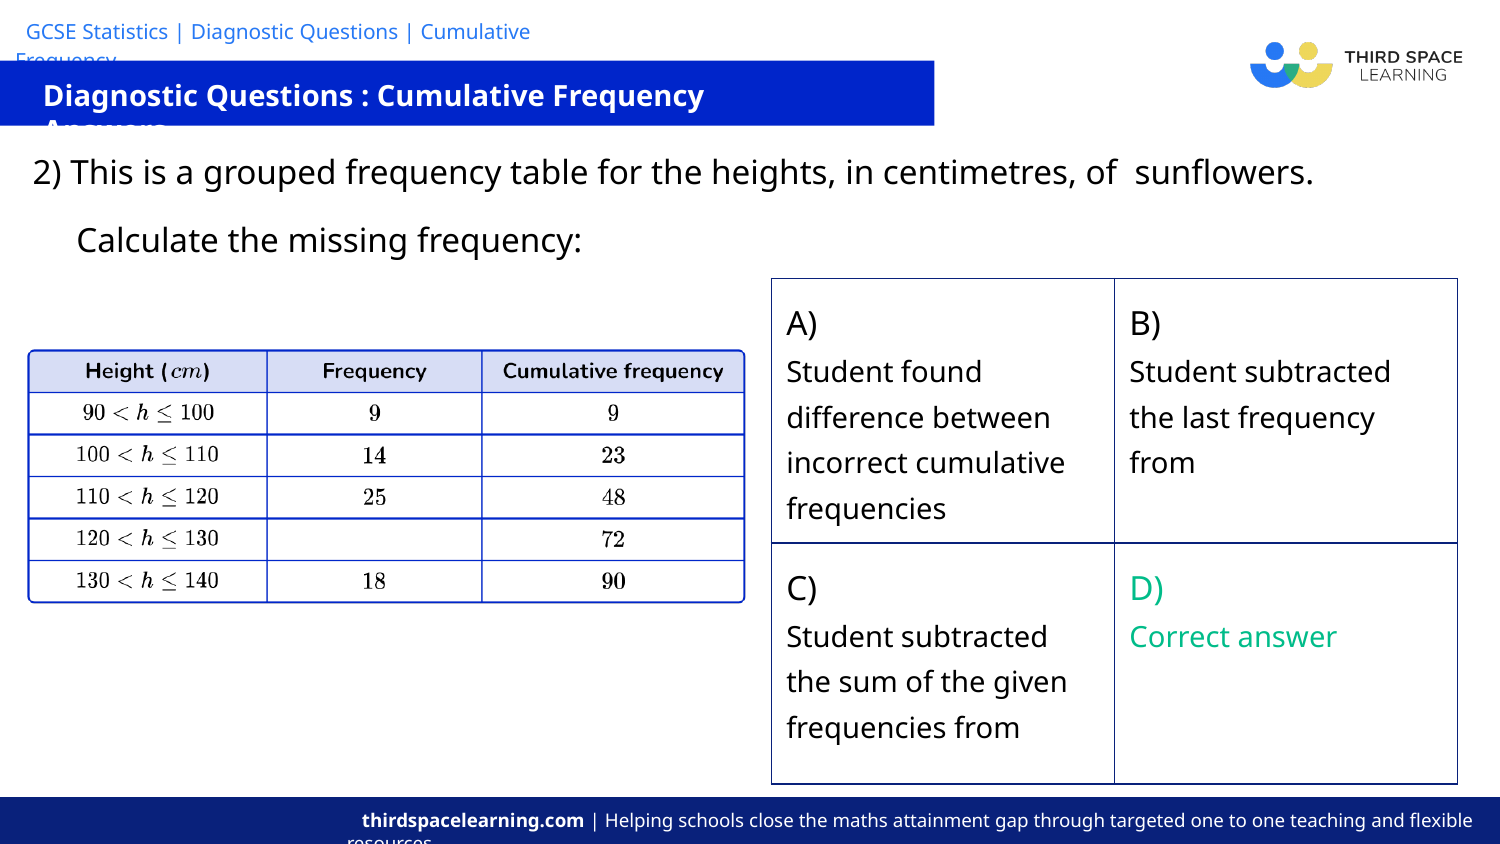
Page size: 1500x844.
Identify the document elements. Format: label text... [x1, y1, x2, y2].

text_box Diagnostic Questions : Cumulative Frequency Answers [27, 61, 833, 162]
picture [1250, 33, 1465, 99]
picture [27, 349, 747, 604]
